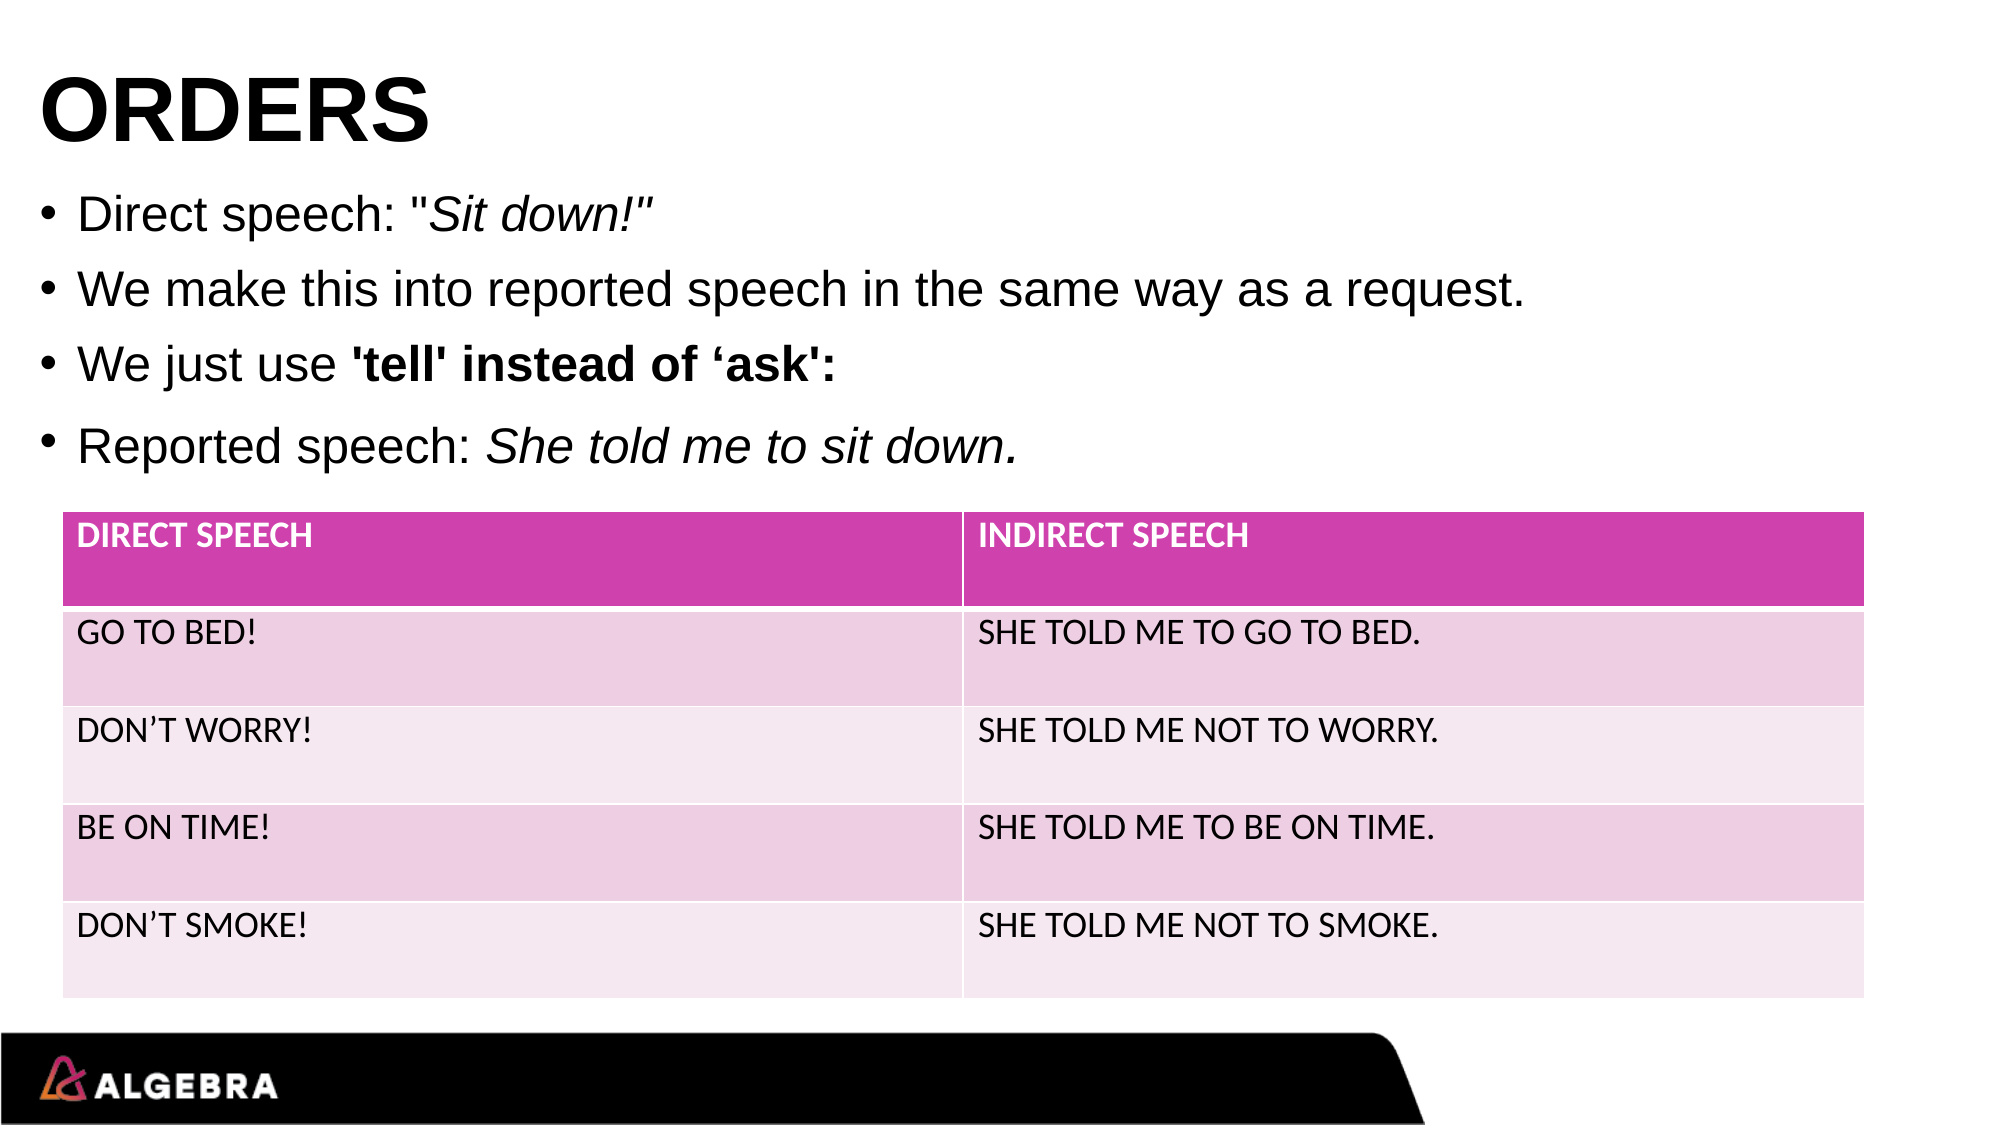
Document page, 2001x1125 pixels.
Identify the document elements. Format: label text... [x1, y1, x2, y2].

title ORDERS [24, 42, 1379, 180]
table_header DIRECT SPEECH [63, 512, 962, 606]
table_cell DON’T SMOKE! [63, 903, 962, 998]
table_cell SHE TOLD ME NOT TO SMOKE. [964, 903, 1864, 998]
picture [0, 1032, 1425, 1125]
list Direct speech: "Sit down!" We make this into reported speech in the same way as a request. We just use 'tell' instead of ‘ask': Reported speech: She told me to sit down. [24, 180, 1750, 895]
table_cell SHE TOLD ME TO BE ON TIME. [964, 805, 1864, 901]
table_cell SHE TOLD ME TO GO TO BED. [964, 612, 1864, 706]
table_cell GO TO BED! [63, 612, 962, 706]
table_cell DON’T WORRY! [63, 707, 962, 803]
table_header INDIRECT SPEECH [964, 512, 1864, 606]
table_cell SHE TOLD ME NOT TO WORRY. [964, 707, 1864, 803]
table_cell BE ON TIME! [63, 805, 962, 901]
